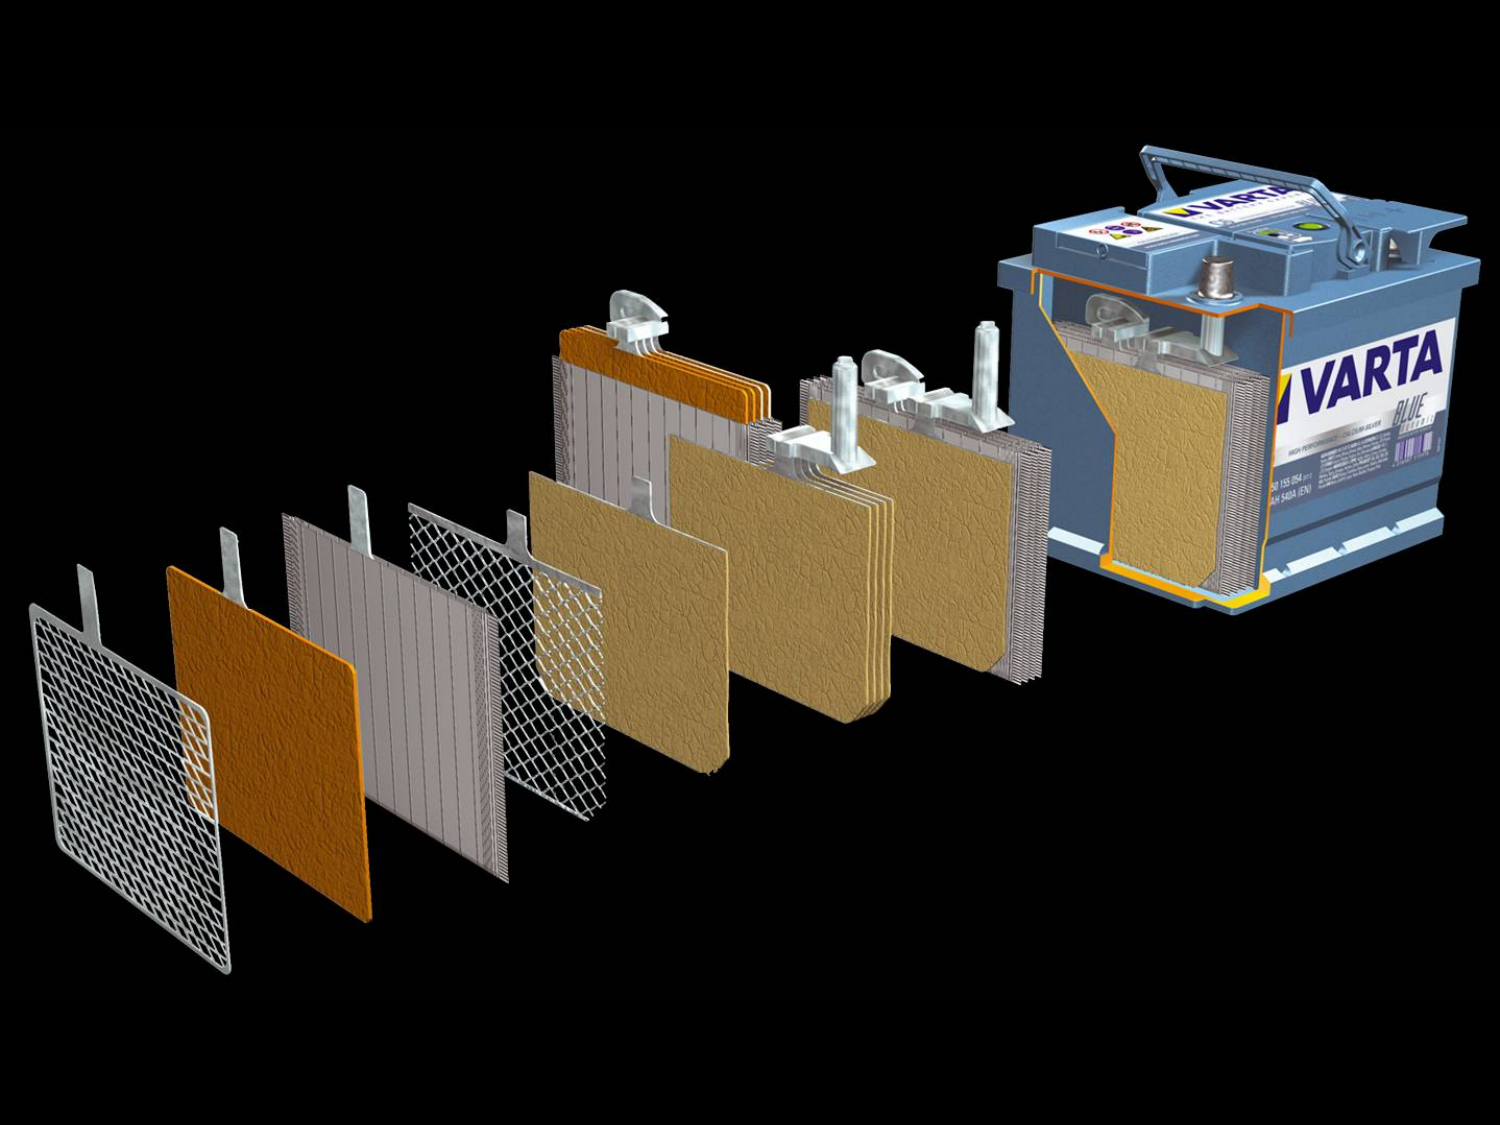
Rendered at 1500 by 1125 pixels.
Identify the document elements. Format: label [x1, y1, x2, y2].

picture [0, 130, 1500, 995]
